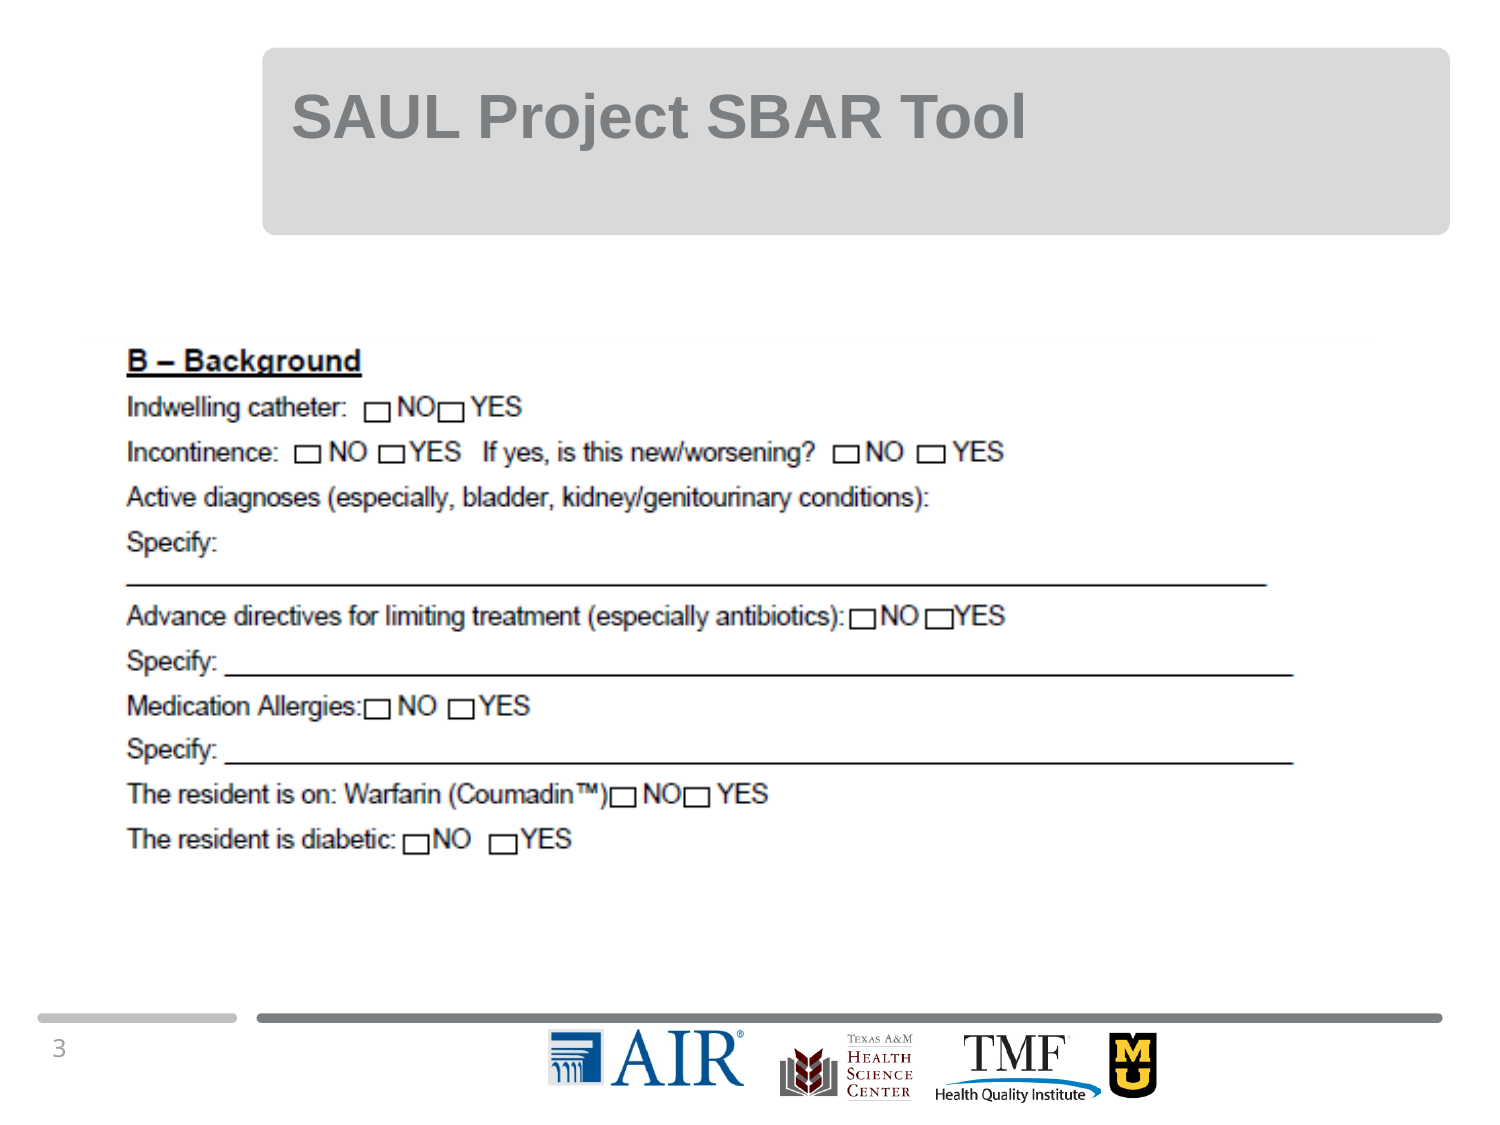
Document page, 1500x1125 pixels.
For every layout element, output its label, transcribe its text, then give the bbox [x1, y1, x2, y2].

title SAUL Project SBAR Tool [276, 71, 1446, 234]
picture [84, 334, 1371, 931]
picture [777, 1031, 915, 1103]
picture [548, 1029, 744, 1086]
picture [936, 1034, 1101, 1103]
picture [1106, 1029, 1159, 1101]
